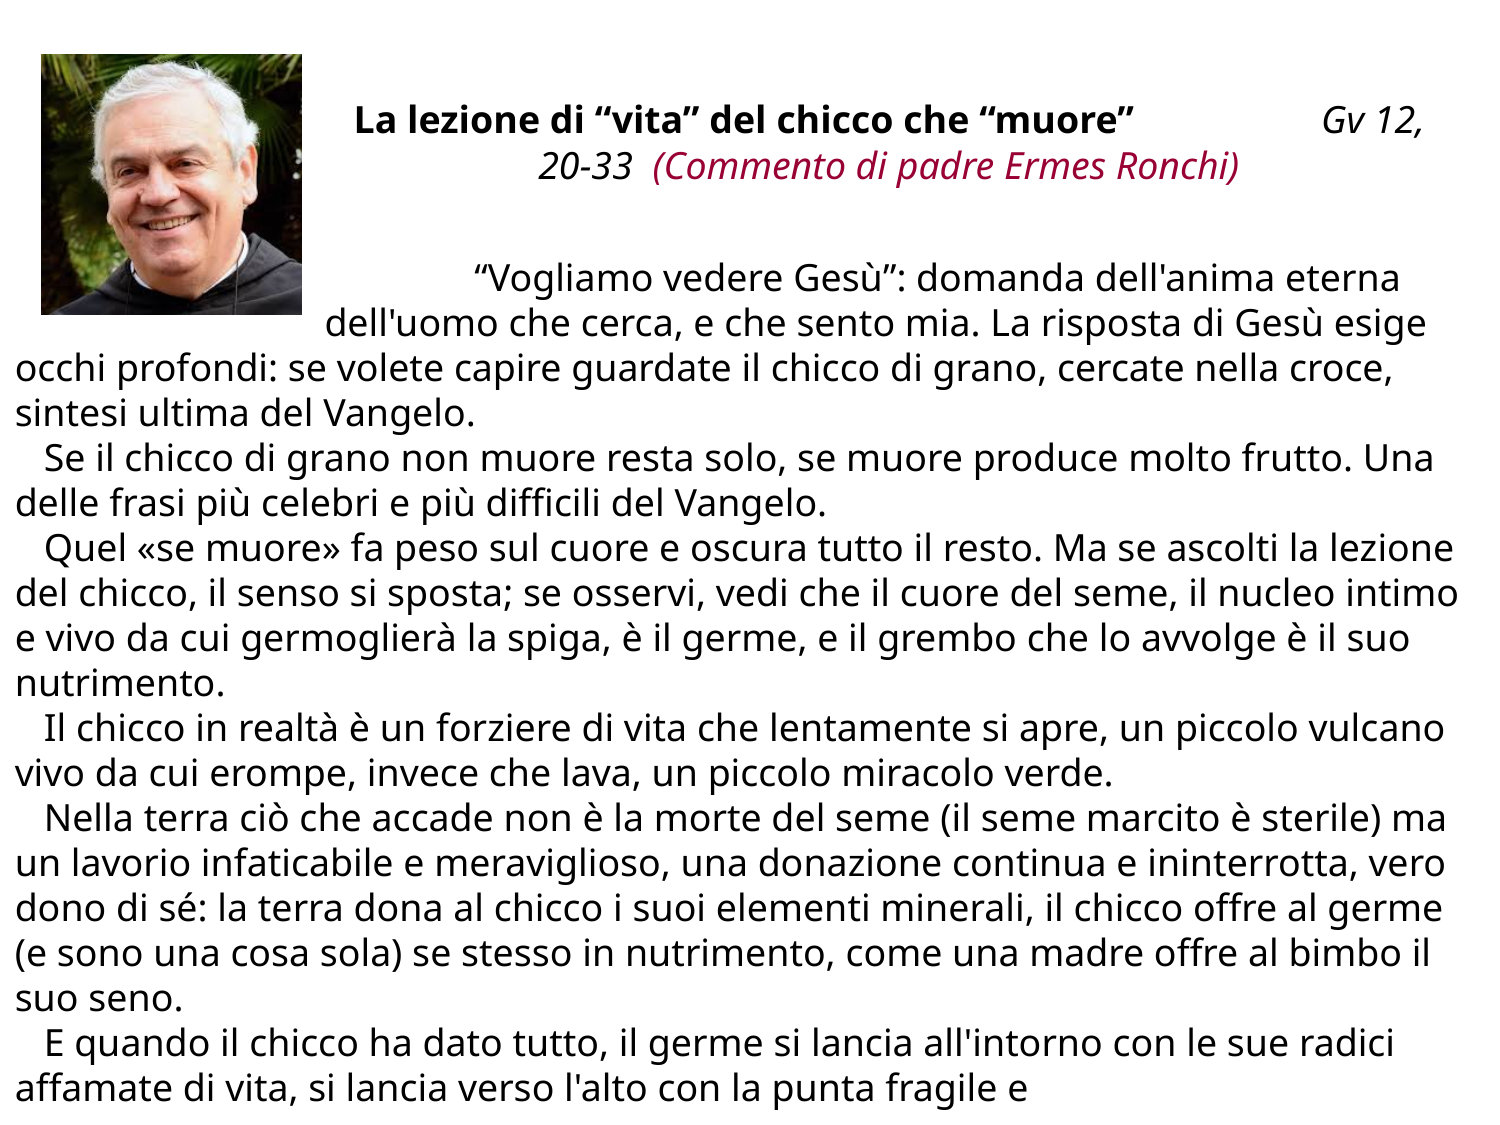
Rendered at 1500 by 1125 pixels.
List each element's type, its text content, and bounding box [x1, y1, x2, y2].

text_box La lezione di “vita” del chicco che “muore” Gv 12, 20-33 (Commento di padre Ermes Ronchi) [325, 84, 1454, 240]
text_box “Vogliamo vedere Gesù”: domanda dell'anima eterna dell'uomo che cerca, e che sento mia. La risposta di Gesù esige occhi profondi: se volete capire guardate il chicco di grano, cercate nella croce, sintesi ultima del Vangelo. Se il chicco di grano non muore resta solo, se muore produce molto frutto. Una delle frasi più celebri e più difficili del Vangelo. Quel «se muore» fa peso sul cuore e oscura tutto il resto. Ma se ascolti la lezione del chicco, il senso si sposta; se osservi, vedi che il cuore del seme, il nucleo intimo e vivo da cui germoglierà la spiga, è il germe, e il grembo che lo avvolge è il suo nutrimento. Il chicco in realtà è un forziere di vita che lentamente si apre, un piccolo vulcano vivo da cui erompe, invece che lava, un piccolo miracolo verde. Nella terra ciò che accade non è la morte del seme (il seme marcito è sterile) ma un lavorio infaticabile e meraviglioso, una donazione continua e ininterrotta, vero dono di sé: la terra dona al chicco i suoi elementi minerali, il chicco offre al germe (e sono una cosa sola) se stesso in nutrimento, come una madre offre al bimbo il suo seno. E quando il chicco ha dato tutto, il germe si lancia all'intorno con le sue radici affamate di vita, si lancia verso l'alto con la punta fragile e [0, 801, 1500, 1117]
picture [41, 54, 302, 315]
text_box “Vogliamo vedere Gesù”: domanda dell'anima eterna dell'uomo che cerca, e che sento mia. La risposta di Gesù esige occhi profondi: se volete capire guardate il chicco di grano, cercate nella croce, sintesi ultima del Vangelo. Se il chicco di grano non muore resta solo, se muore produce molto frutto. Una delle frasi più celebri e più difficili del Vangelo. Quel «se muore» fa peso sul cuore e oscura tutto il resto. Ma se ascolti la lezione del chicco, il senso si sposta; se osservi, vedi che il cuore del seme, il nucleo intimo e vivo da cui germoglierà la spiga, è il germe, e il grembo che lo avvolge è il suo nutrimento. Il chicco in realtà è un forziere di vita che lentamente si apre, un piccolo vulcano vivo da cui erompe, invece che lava, un piccolo miracolo verde. Nella terra ciò che accade non è la morte del seme (il seme marcito è sterile) ma un lavorio infaticabile e meraviglioso, una donazione continua e ininterrotta, vero dono di sé: la terra dona al chicco i suoi elementi minerali, il chicco offre al germe (e sono una cosa sola) se stesso in nutrimento, come una madre offre al bimbo il suo seno. E quando il chicco ha dato tutto, il germe si lancia all'intorno con le sue radici affamate di vita, si lancia verso l'alto con la punta fragile e [0, 246, 1500, 799]
